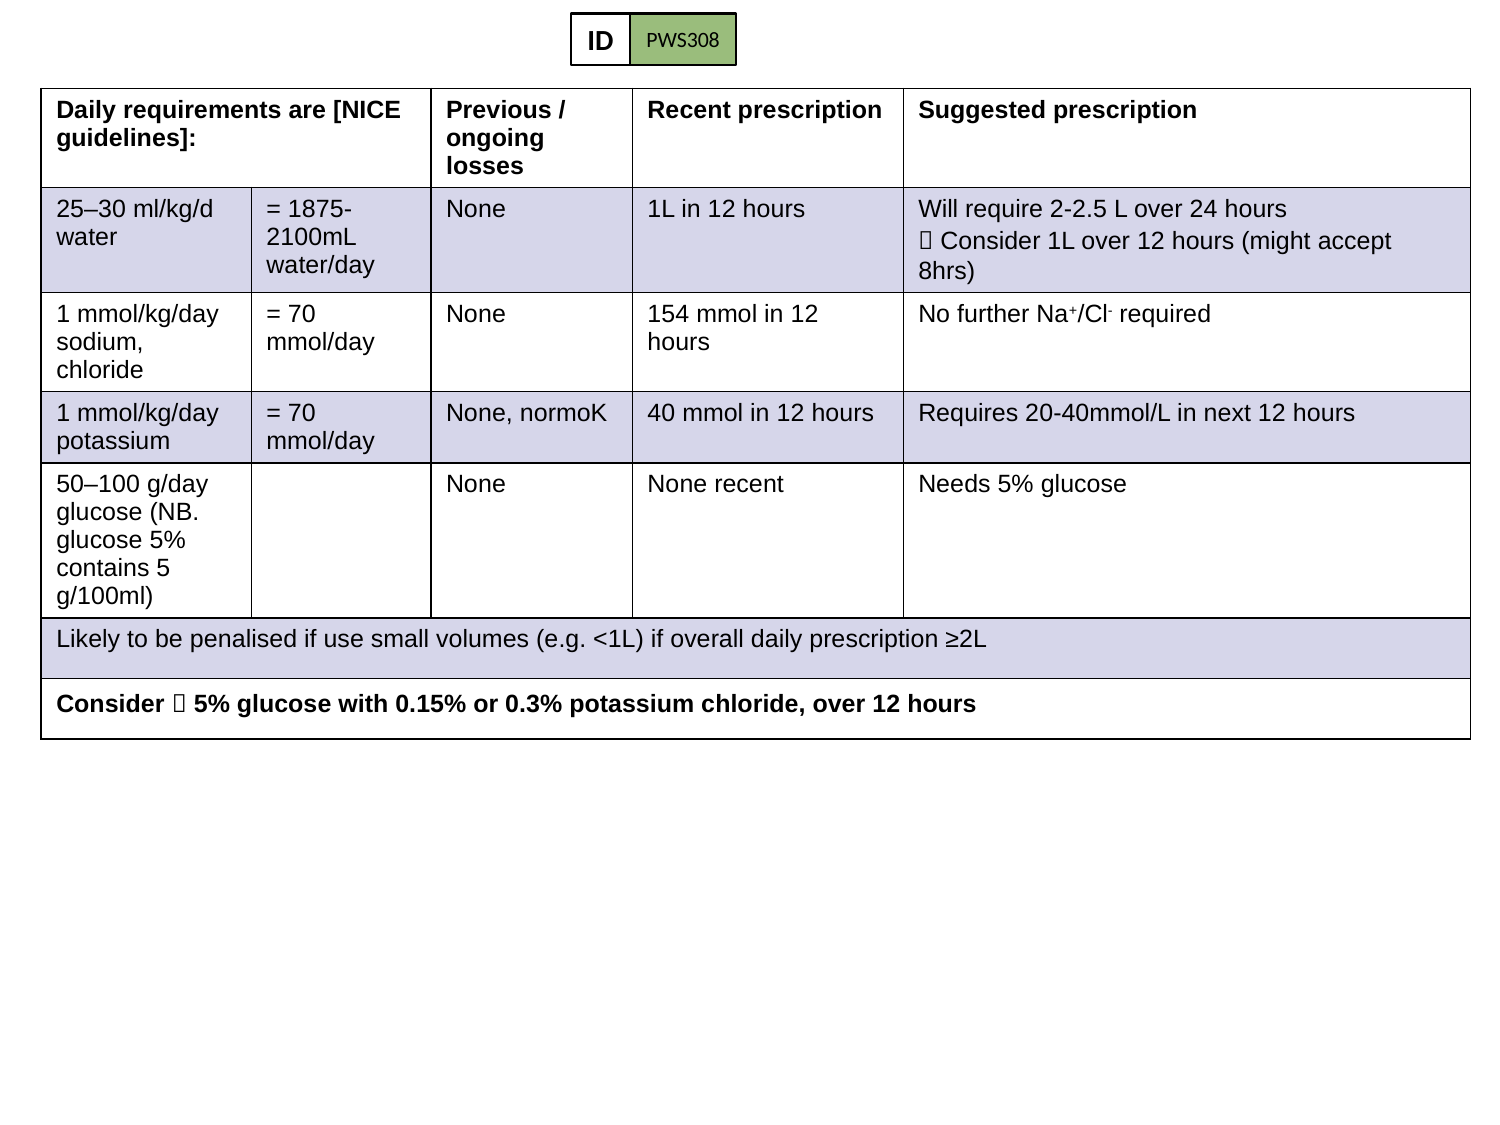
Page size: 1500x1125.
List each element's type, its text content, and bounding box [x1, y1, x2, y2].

text_box PWS308 [630, 13, 737, 65]
table_cell Consider  5% glucose with 0.15% or 0.3% potassium chloride, over 12 hours [42, 679, 1470, 738]
table_cell 50–100 g/day glucose (NB. glucose 5% contains 5 g/100ml) [42, 464, 251, 617]
table_cell 1 mmol/kg/day potassium [42, 392, 251, 462]
table_cell = 1875-2100mL water/day [252, 188, 430, 292]
table_cell 1L in 12 hours [633, 188, 903, 292]
table_cell = 70 mmol/day [252, 293, 430, 391]
text_box ID [570, 13, 630, 65]
table_cell Will require 2-2.5 L over 24 hours  Consider 1L over 12 hours (might accept 8hrs) [904, 188, 1470, 292]
table_cell None [432, 188, 632, 292]
table_cell None, normoK [432, 392, 632, 462]
table_header Daily requirements are [NICE guidelines]: [42, 89, 430, 187]
table_cell 40 mmol in 12 hours [633, 392, 903, 462]
table_cell None [432, 464, 632, 617]
table_cell 1 mmol/kg/day sodium, chloride [42, 293, 251, 391]
table_cell None [432, 293, 632, 391]
table_cell 25–30 ml/kg/d water [42, 188, 251, 292]
table_cell Likely to be penalised if use small volumes (e.g. <1L) if overall daily prescription ≥2L [42, 619, 1470, 678]
table_header Suggested prescription [904, 89, 1470, 187]
table_cell Requires 20-40mmol/L in next 12 hours [904, 392, 1470, 462]
table_cell No further Na+/Cl- required [904, 293, 1470, 391]
table_cell = 70 mmol/day [252, 392, 430, 462]
table_cell None recent [633, 464, 903, 617]
table_cell Needs 5% glucose [904, 464, 1470, 617]
table_cell 154 mmol in 12 hours [633, 293, 903, 391]
table_header Recent prescription [633, 89, 903, 187]
table_cell [252, 464, 430, 617]
table_header Previous / ongoing losses [432, 89, 632, 187]
